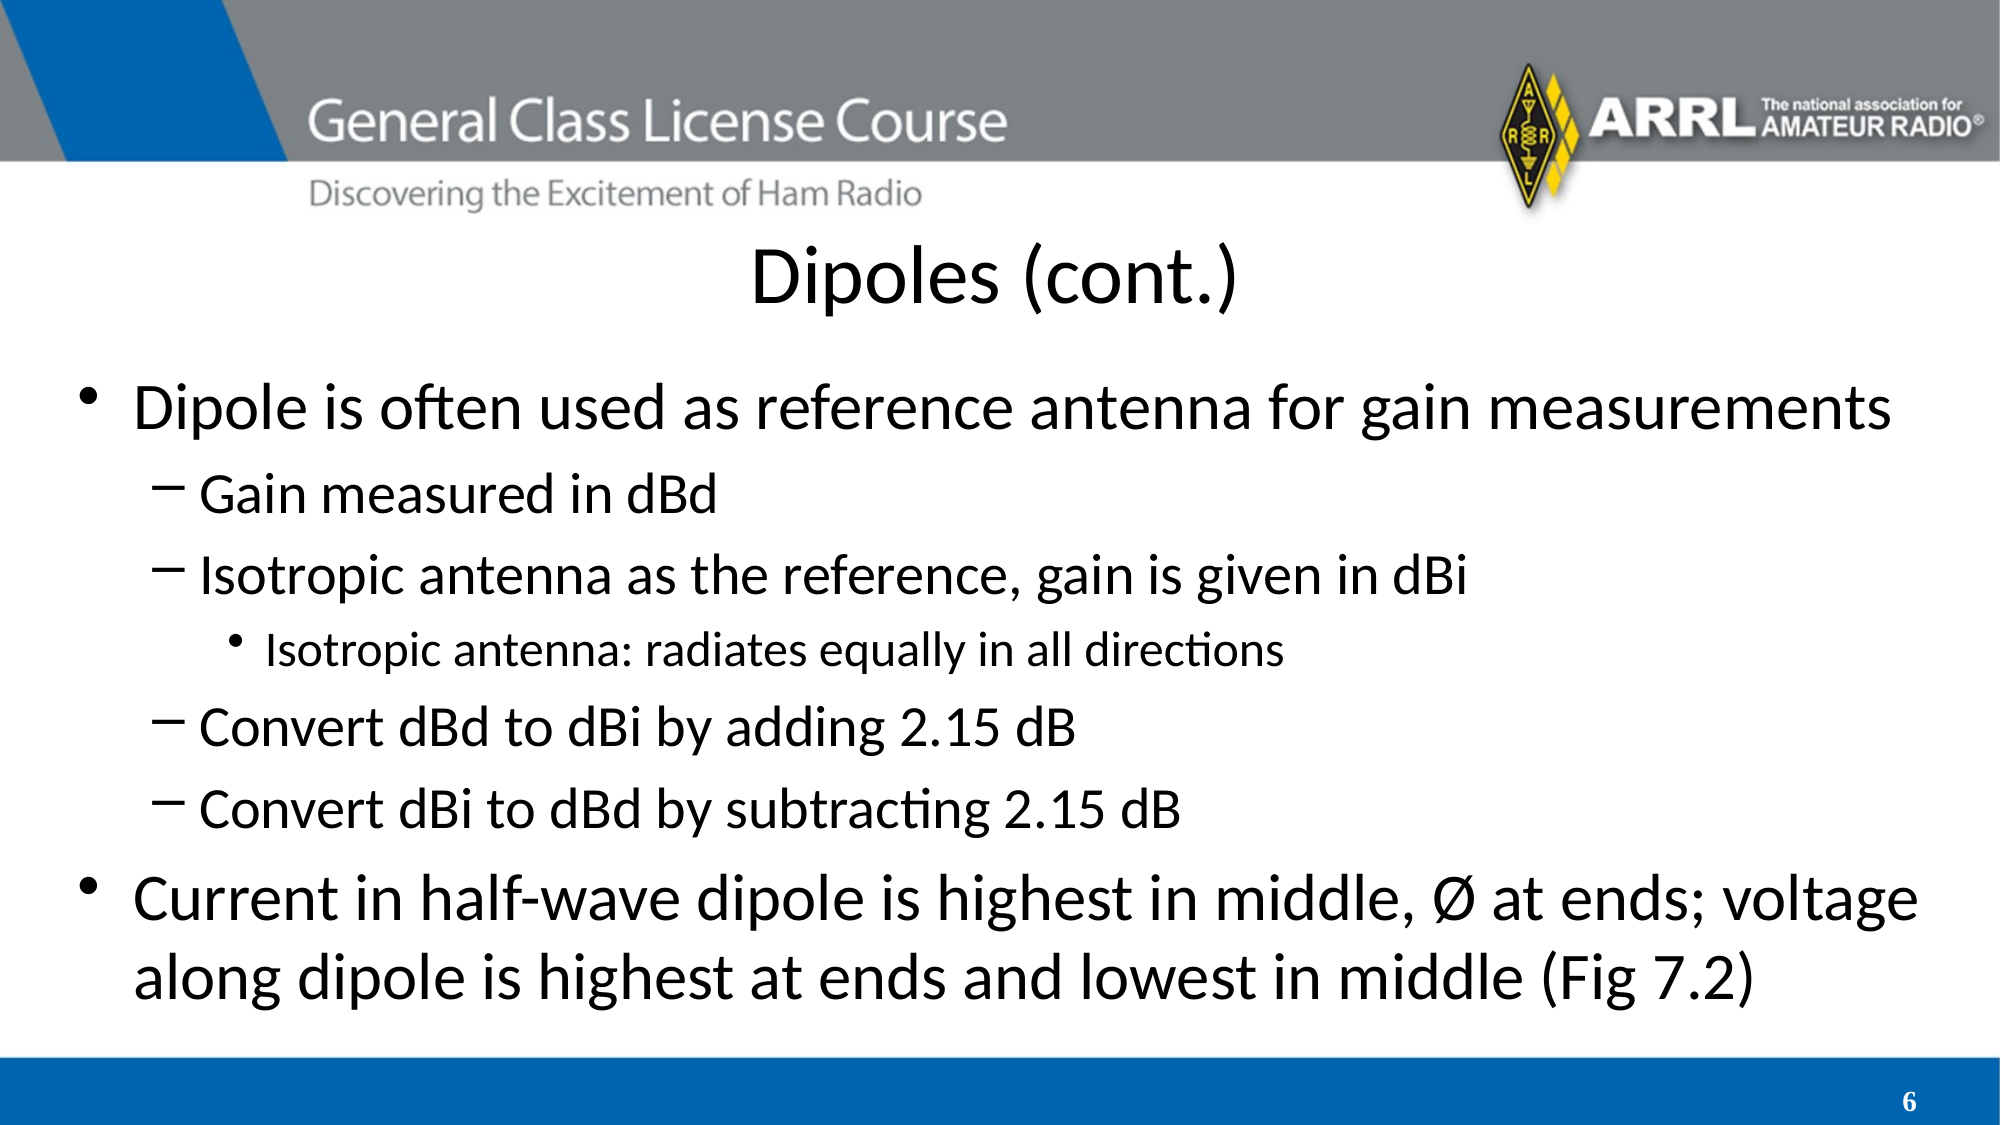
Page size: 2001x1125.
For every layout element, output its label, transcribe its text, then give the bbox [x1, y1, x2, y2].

picture [0, 0, 2001, 1125]
title Dipoles (cont.) [96, 212, 1897, 355]
list Dipole is often used as reference antenna for gain measurements Gain measured in dBd Isotropic antenna as the reference, gain is given in dBi Isotropic antenna: radiates equally in all directions Convert dBd to dBi by adding 2.15 dB Convert dBi to dBd by subtracting 2.15 dB Current in half-wave dipole is highest in middle, Ø at ends; voltage along dipole is highest at ends and lowest in middle (Fig 7.2) [62, 355, 1950, 1075]
